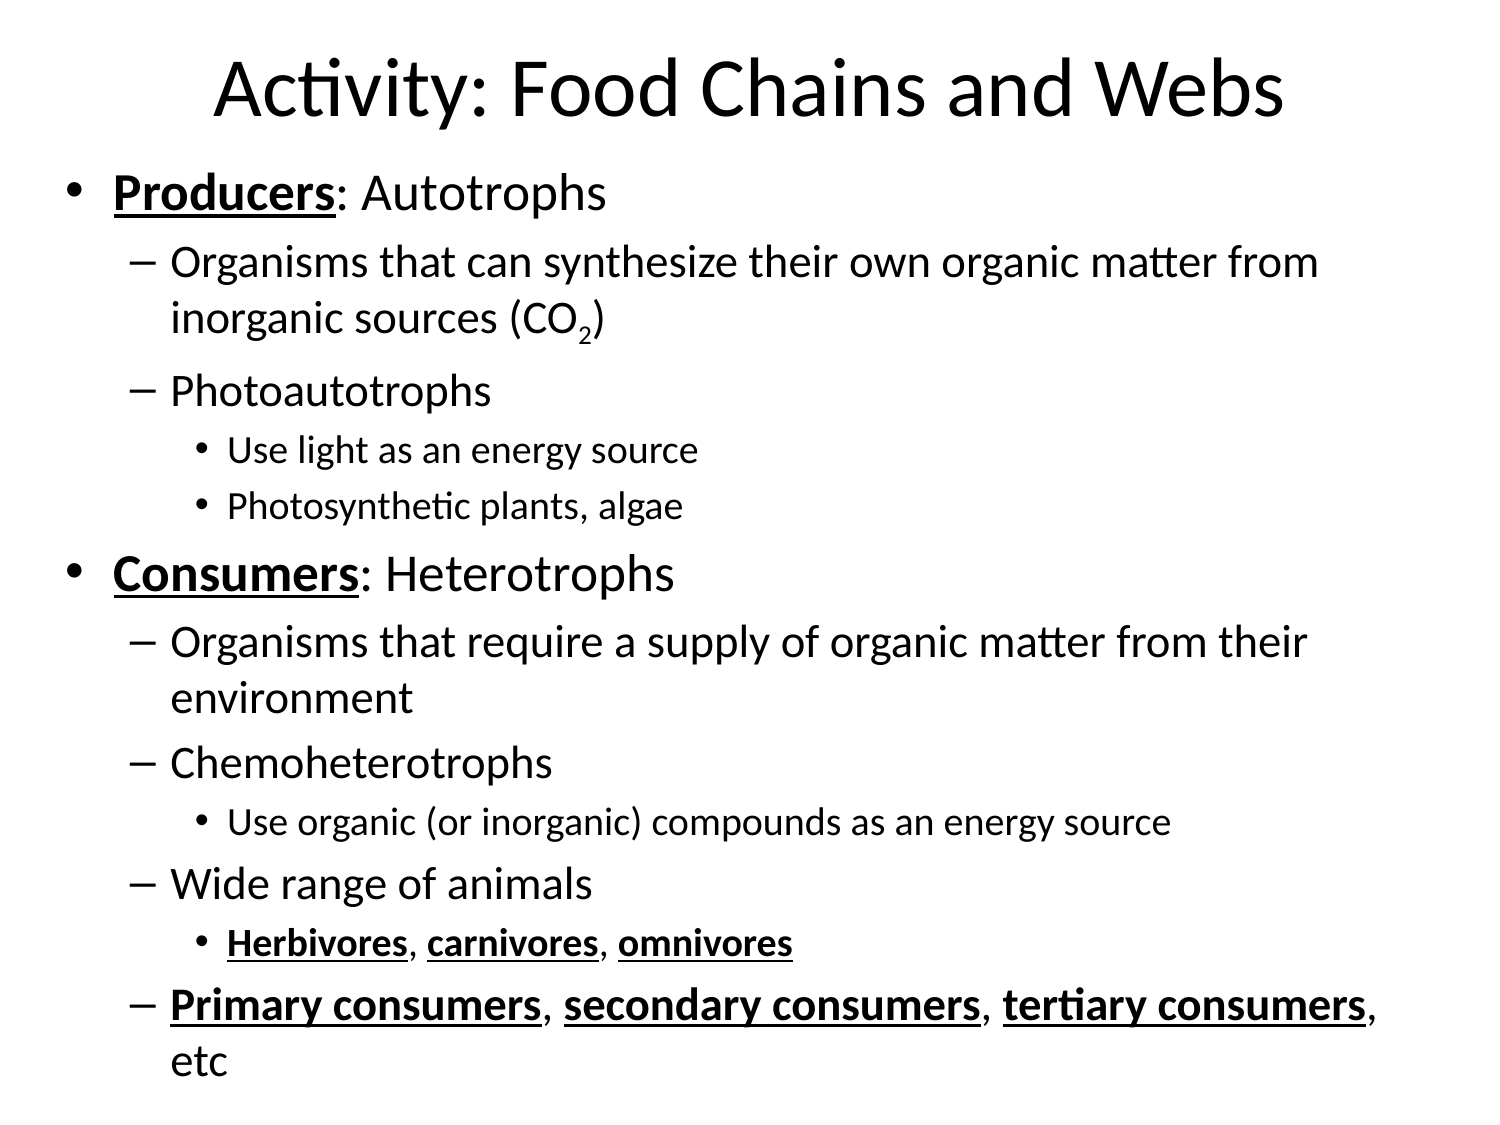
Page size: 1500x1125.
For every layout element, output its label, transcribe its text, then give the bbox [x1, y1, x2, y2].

list Producers: Autotrophs Organisms that can synthesize their own organic matter from inorganic sources (CO2) Photoautotrophs Use light as an energy source Photosynthetic plants, algae Consumers: Heterotrophs Organisms that require a supply of organic matter from their environment Chemoheterotrophs Use organic (or inorganic) compounds as an energy source Wide range of animals Herbivores, carnivores, omnivores Primary consumers, secondary consumers, tertiary consumers, etc [50, 149, 1425, 1100]
title Activity: Food Chains and Webs [75, 24, 1425, 142]
